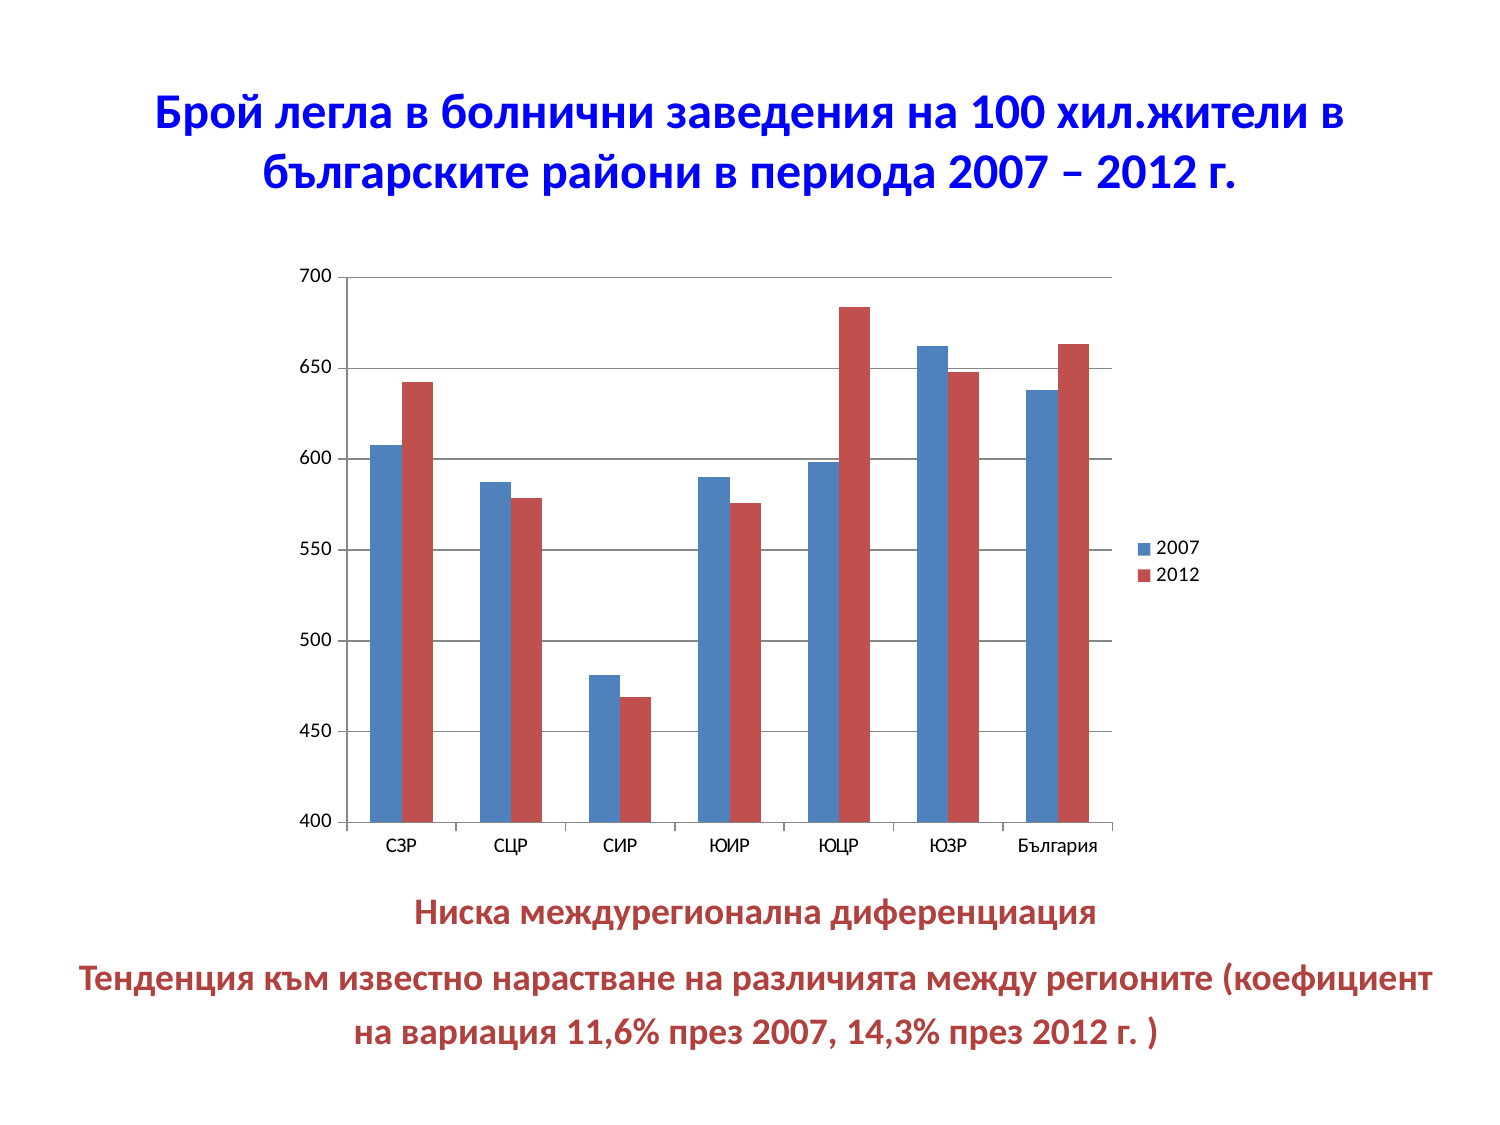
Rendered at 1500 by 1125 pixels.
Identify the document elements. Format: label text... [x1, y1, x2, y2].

chart [280, 254, 1220, 871]
text_box Ниска междурегионална диференциация Тенденция към известно нарастване на различията между регионите (коефициент на вариация 11,6% през 2007, 14,3% през 2012 г. ) [49, 870, 1463, 1060]
title Брой легла в болнични заведения на 100 хил.жители в българските райони в периода 2007 – 2012 г. [75, 45, 1425, 233]
